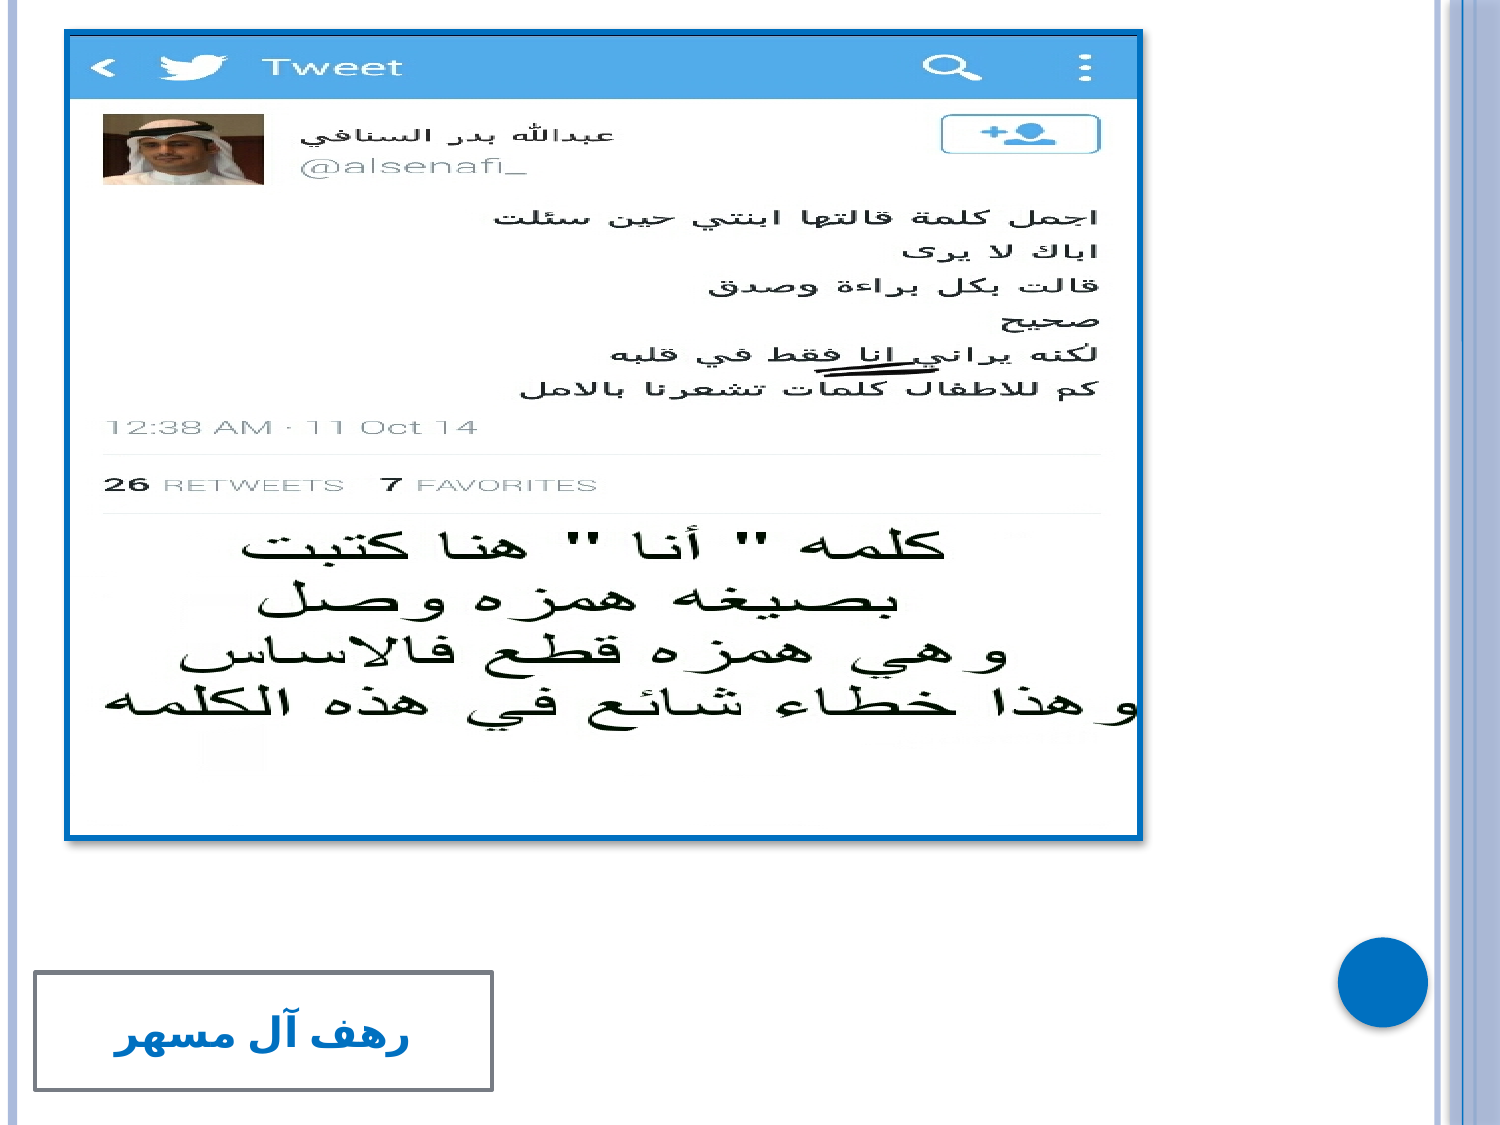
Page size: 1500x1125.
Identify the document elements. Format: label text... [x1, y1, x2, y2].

picture [69, 34, 1138, 836]
text_box رهف آل مسهر [33, 970, 494, 1092]
